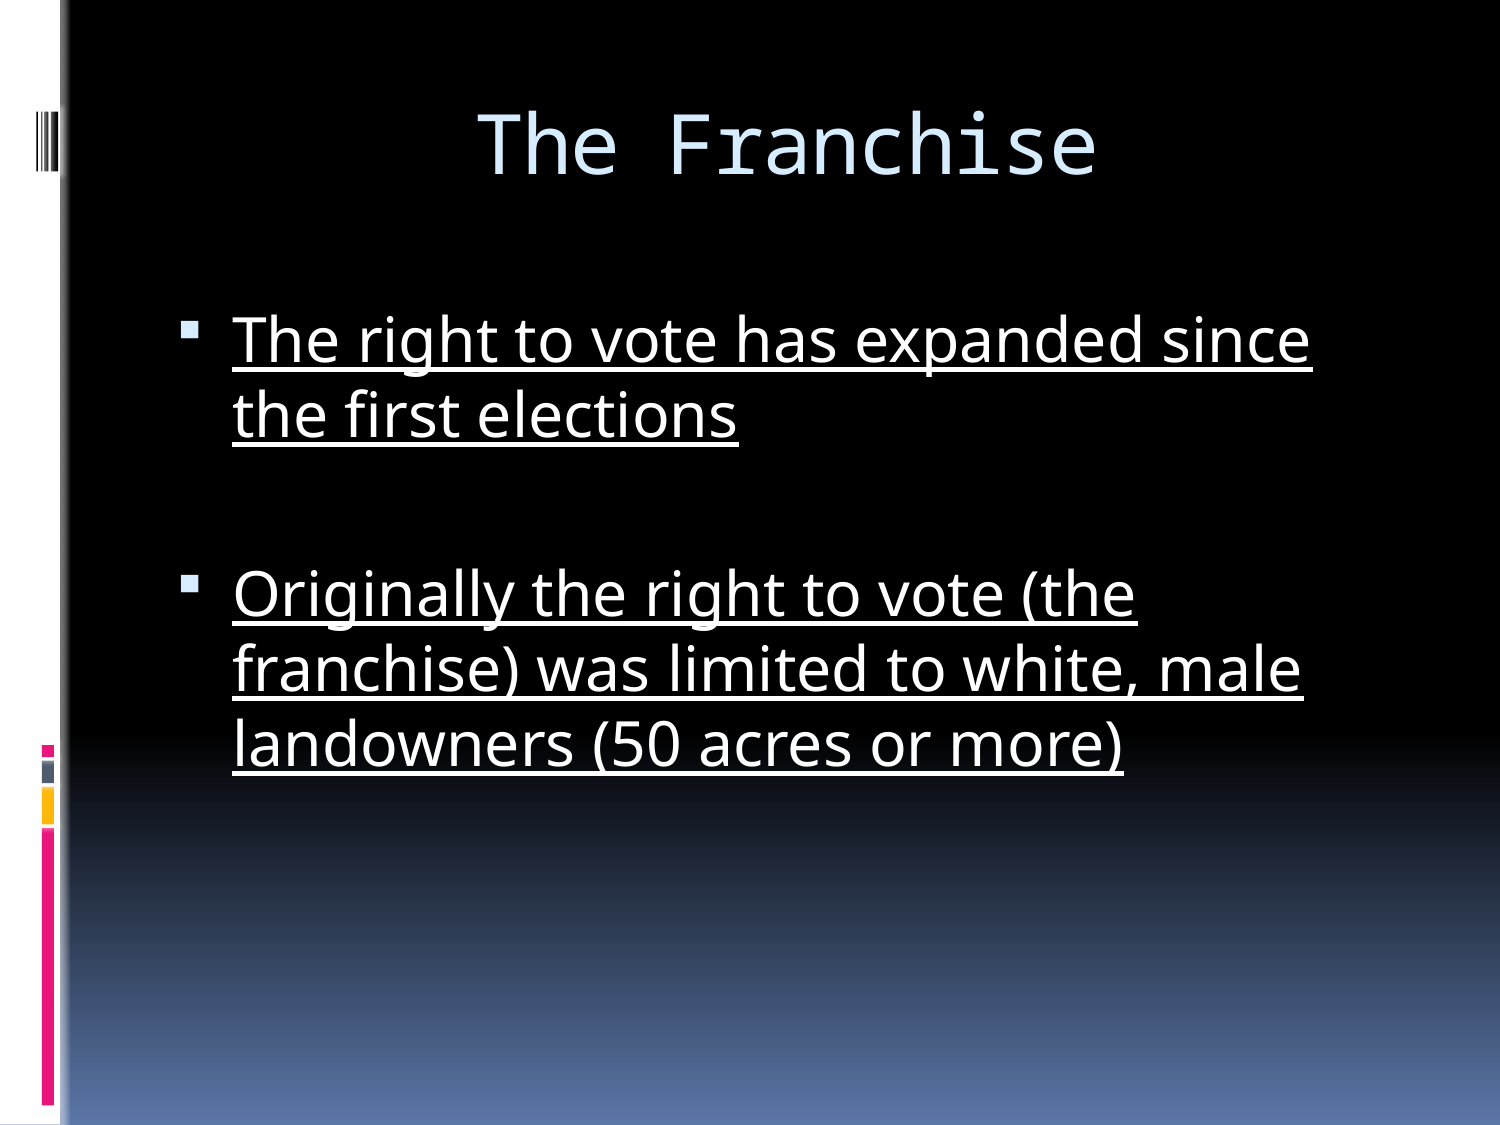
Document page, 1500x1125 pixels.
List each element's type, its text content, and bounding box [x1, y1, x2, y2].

list The right to vote has expanded since the first elections Originally the right to vote (the franchise) was limited to white, male landowners (50 acres or more) [150, 292, 1425, 1043]
title The Franchise [150, 83, 1425, 234]
